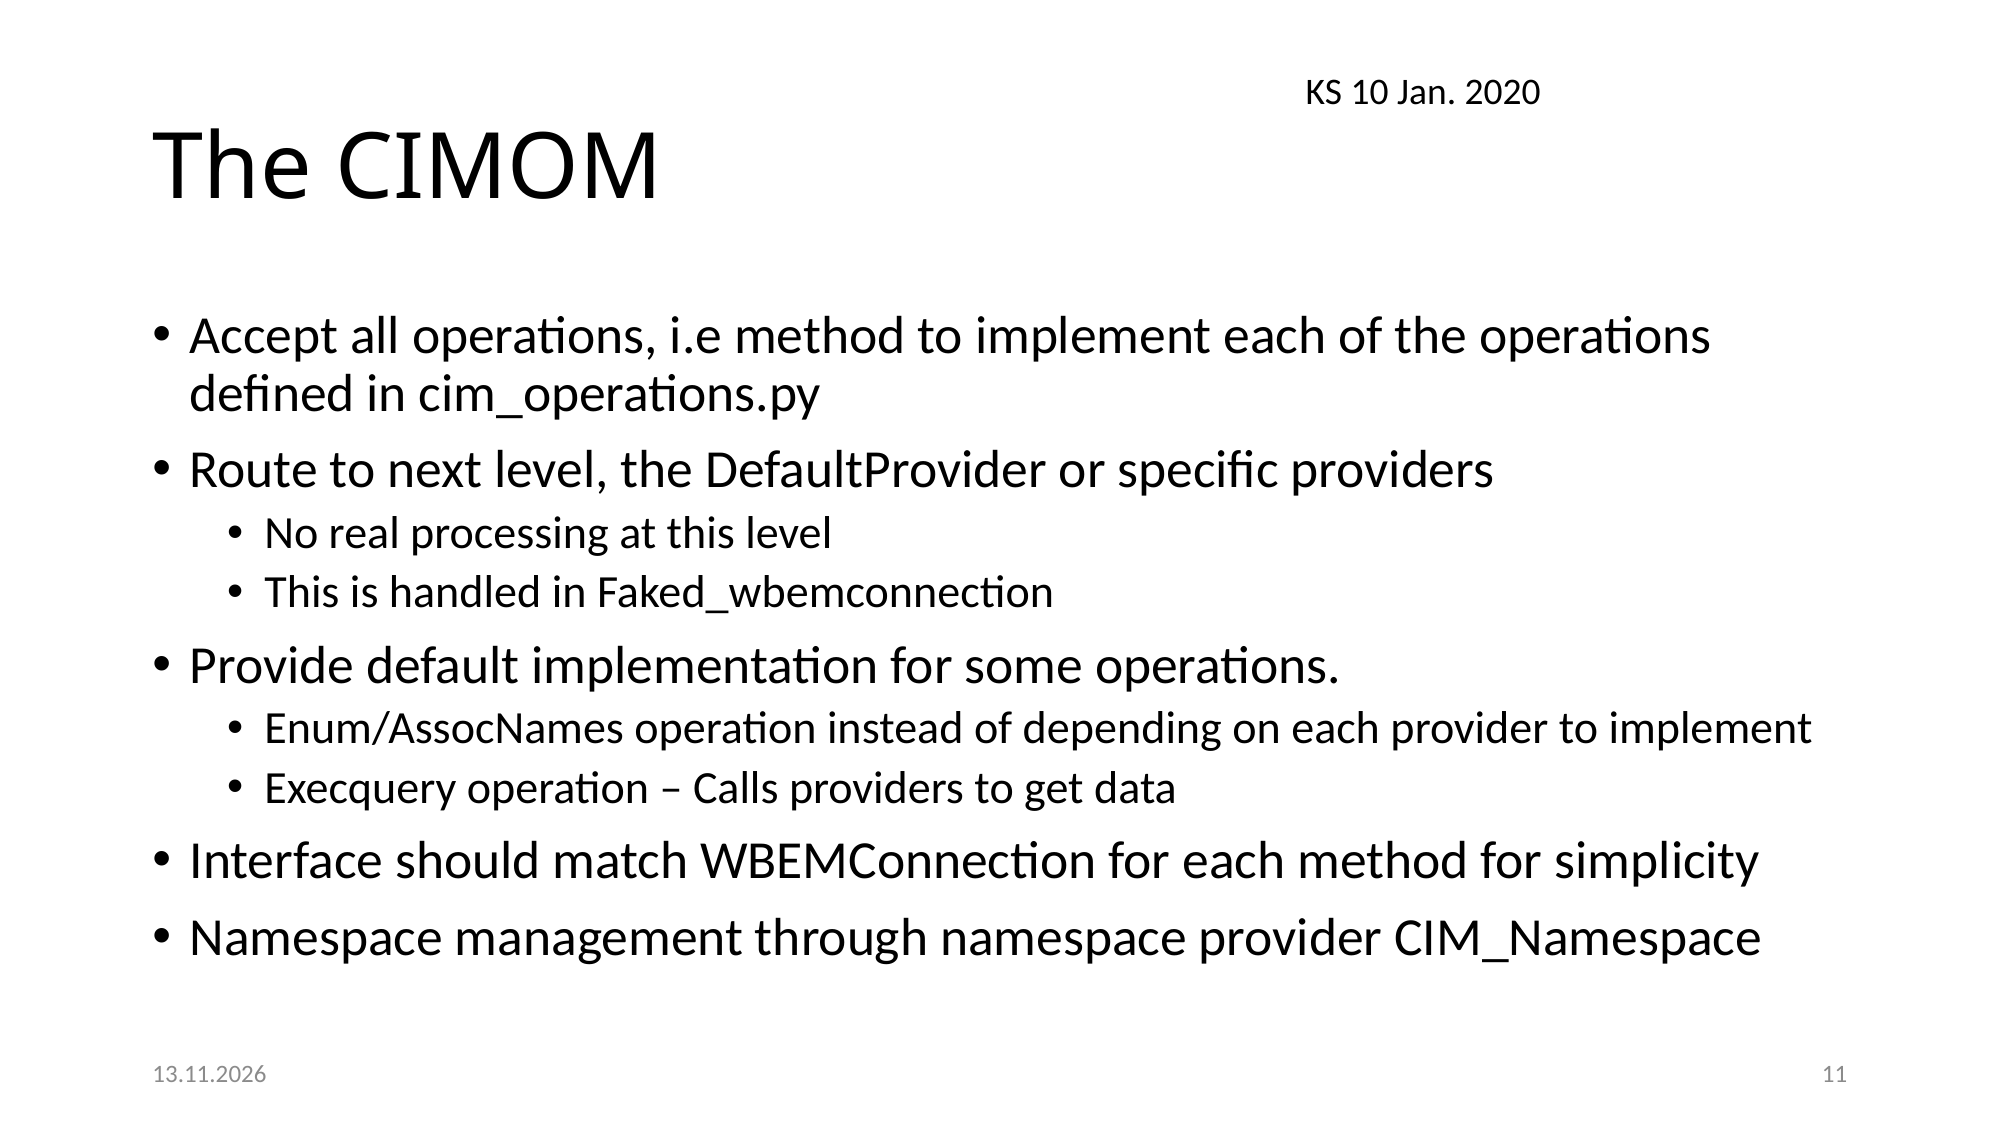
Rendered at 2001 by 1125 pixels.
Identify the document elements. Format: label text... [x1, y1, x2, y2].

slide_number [137, 1042, 588, 1103]
list Accept all operations, i.e method to implement each of the operations defined in cim_operations.py Route to next level, the DefaultProvider or specific providers No real processing at this level This is handled in Faked_wbemconnection Provide default implementation for some operations. Enum/AssocNames operation instead of depending on each provider to implement Execquery operation – Calls providers to get data Interface should match WBEMConnection for each method for simplicity Namespace management through namespace provider CIM_Namespace [137, 299, 1863, 1014]
title The CIMOM [137, 59, 1863, 278]
text_box KS 10 Jan. 2020 [1290, 59, 1725, 120]
slide_number 11 [1412, 1042, 1863, 1103]
